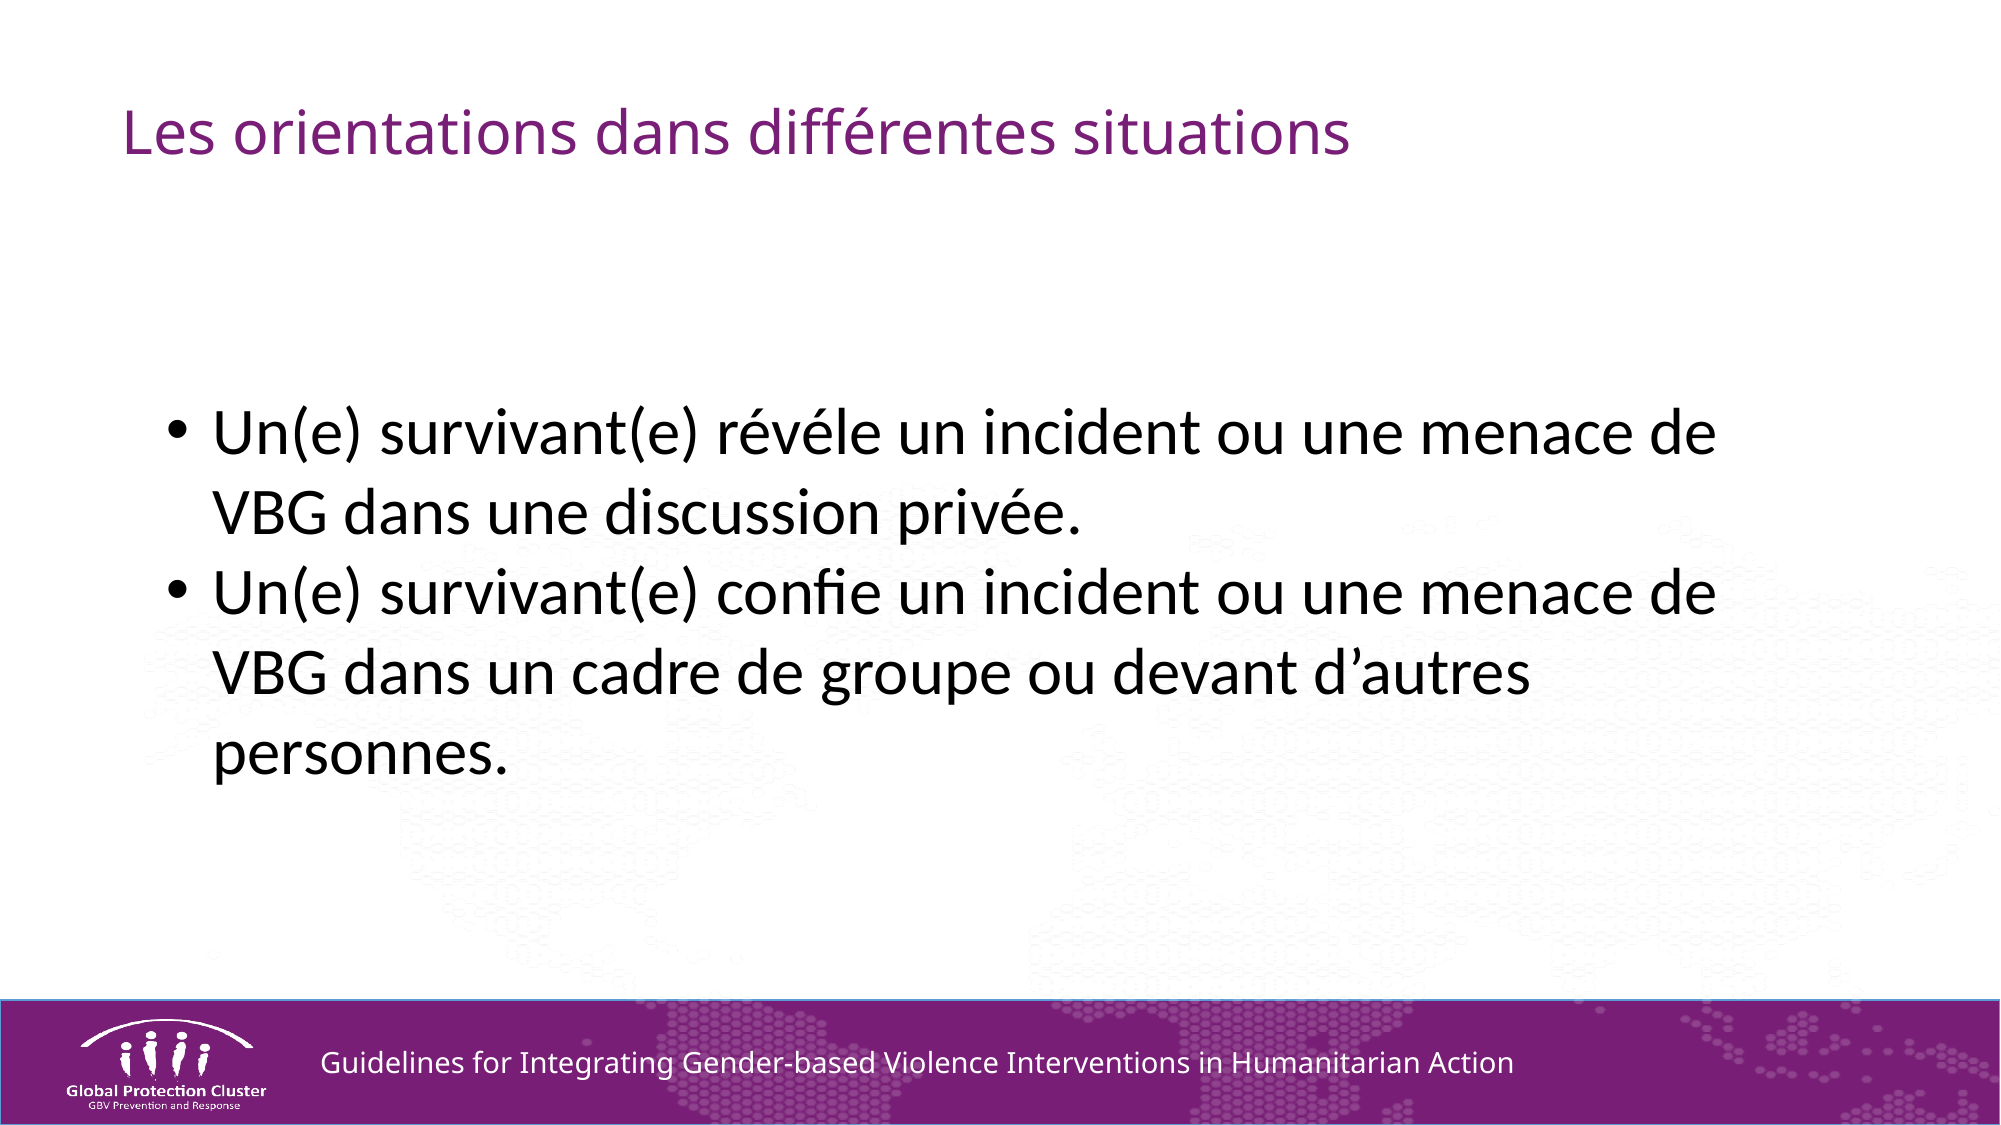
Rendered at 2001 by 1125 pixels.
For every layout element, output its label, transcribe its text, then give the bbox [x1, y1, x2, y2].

title Les orientations dans différentes situations [106, 94, 1422, 228]
text_box Un(e) survivant(e) révéle un incident ou une menace de VBG dans une discussion privée. Un(e) survivant(e) confie un incident ou une menace de VBG dans un cadre de groupe ou devant d’autres personnes. [151, 380, 1817, 796]
picture [56, 254, 2001, 1125]
